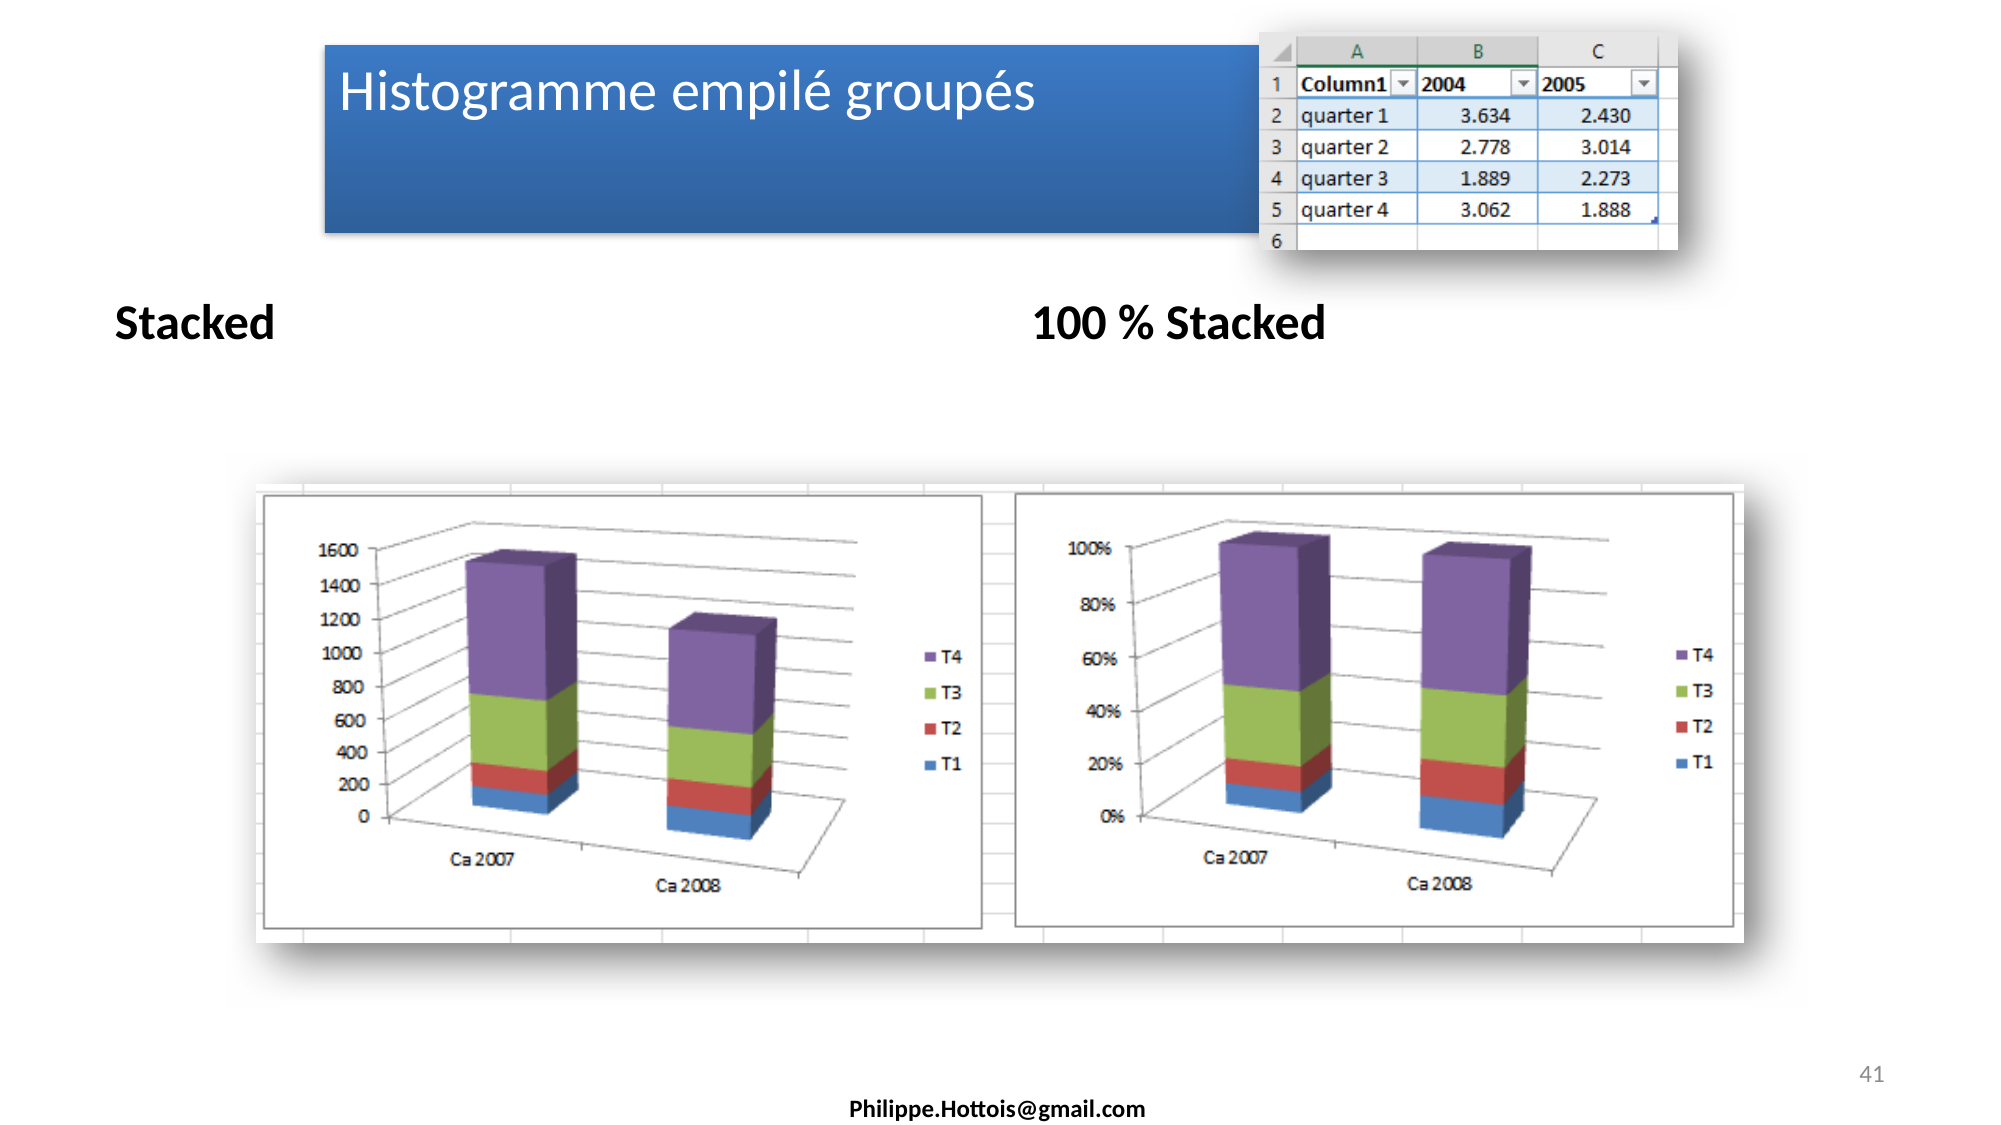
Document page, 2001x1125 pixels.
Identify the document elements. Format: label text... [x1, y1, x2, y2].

title Histogramme empilé groupés [324, 45, 1248, 233]
picture [255, 484, 1744, 943]
list 100 % Stacked [1015, 251, 1900, 357]
slide_number 41 [1433, 1042, 1900, 1103]
picture [1258, 32, 1679, 251]
list Stacked [99, 251, 984, 357]
